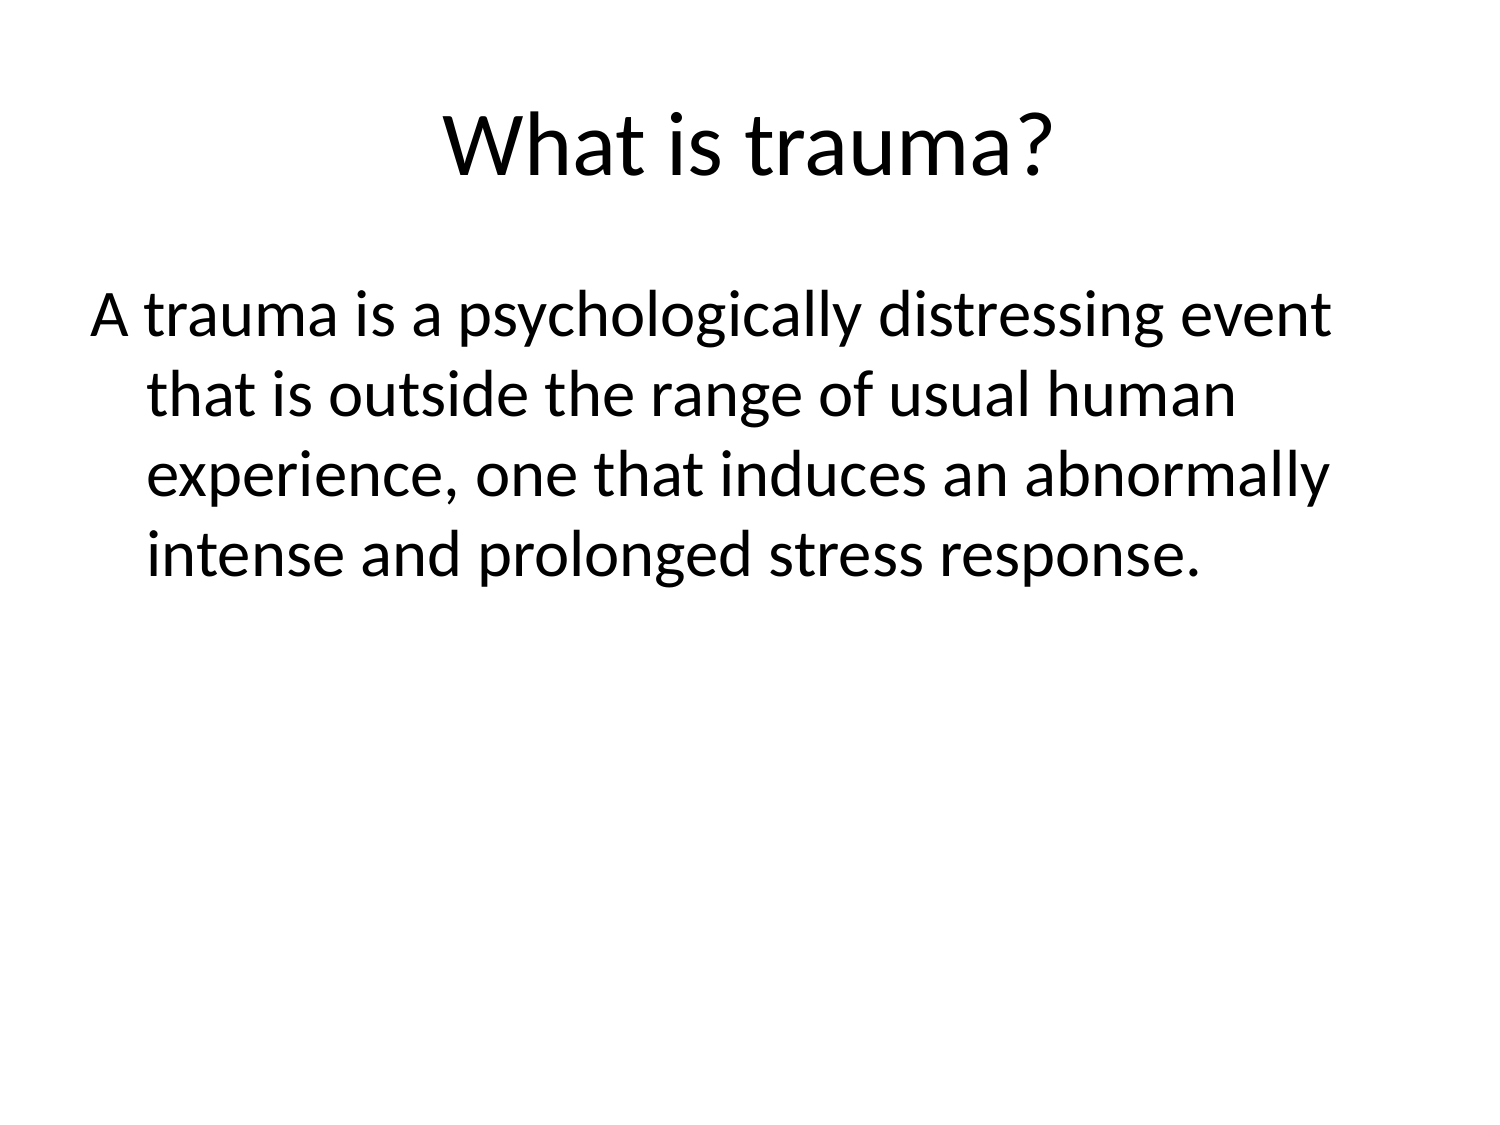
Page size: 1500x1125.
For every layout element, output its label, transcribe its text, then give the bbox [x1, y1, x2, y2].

title What is trauma? [75, 45, 1425, 233]
list A trauma is a psychologically distressing event that is outside the range of usual human experience, one that induces an abnormally intense and prolonged stress response. [75, 262, 1425, 1005]
